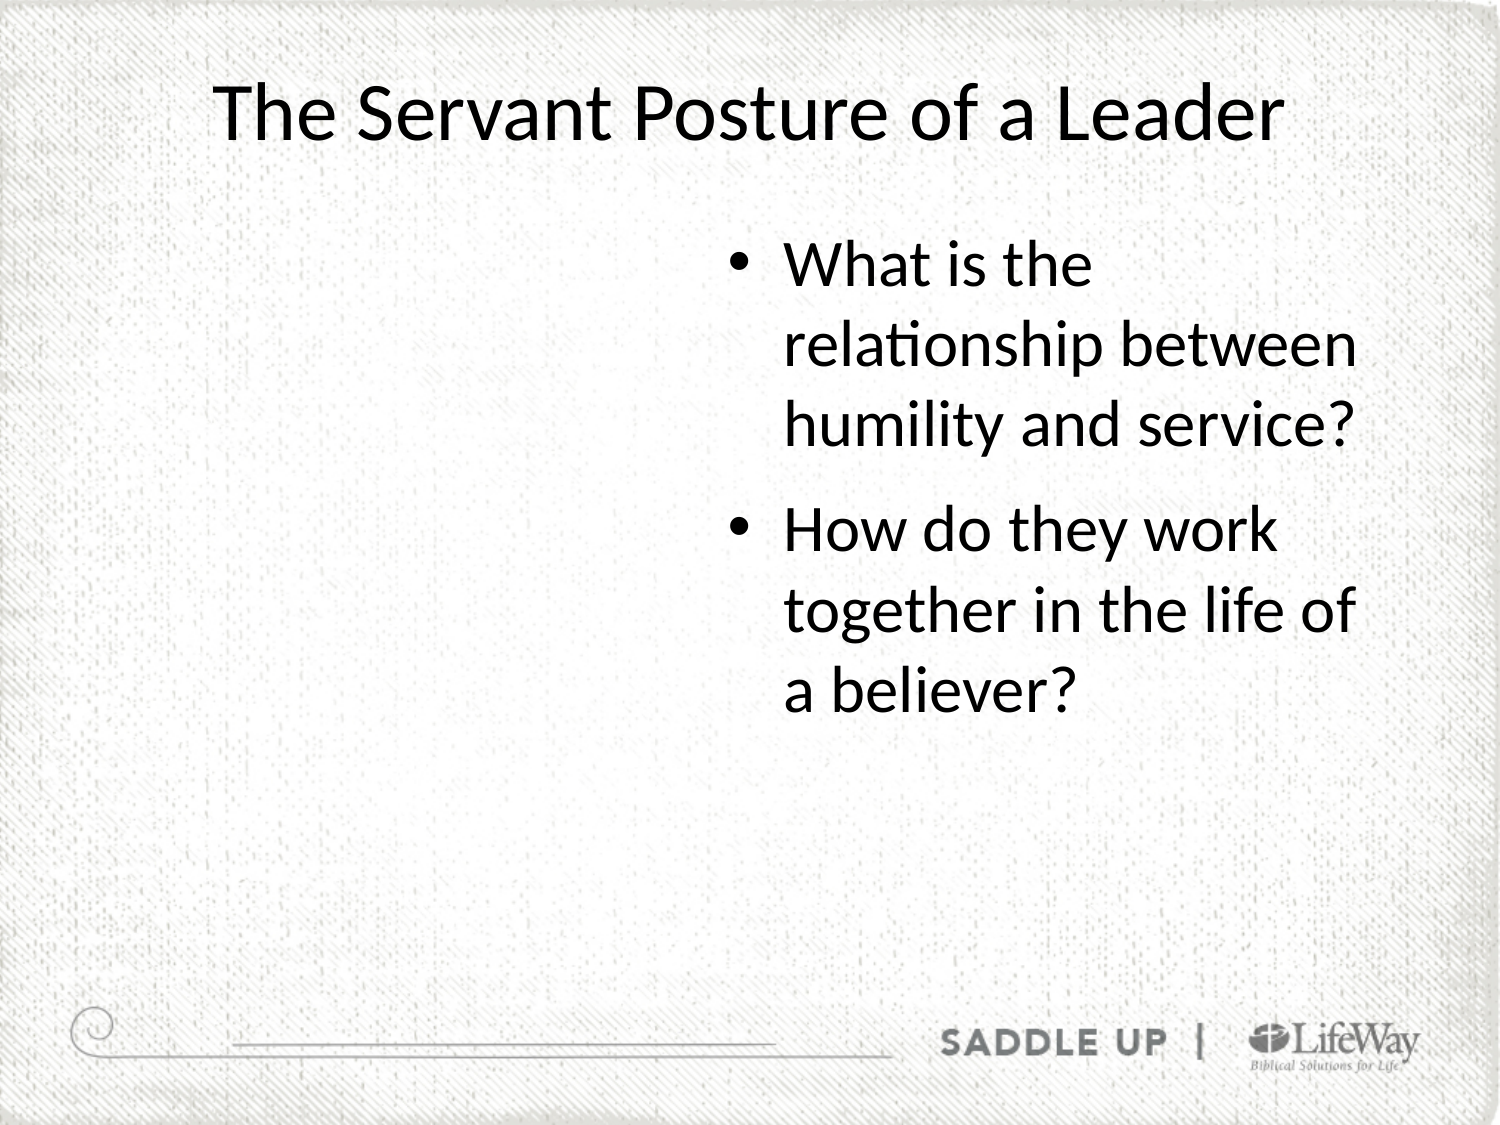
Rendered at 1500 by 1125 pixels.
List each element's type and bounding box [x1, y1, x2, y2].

list [0, 0, 1500, 1125]
